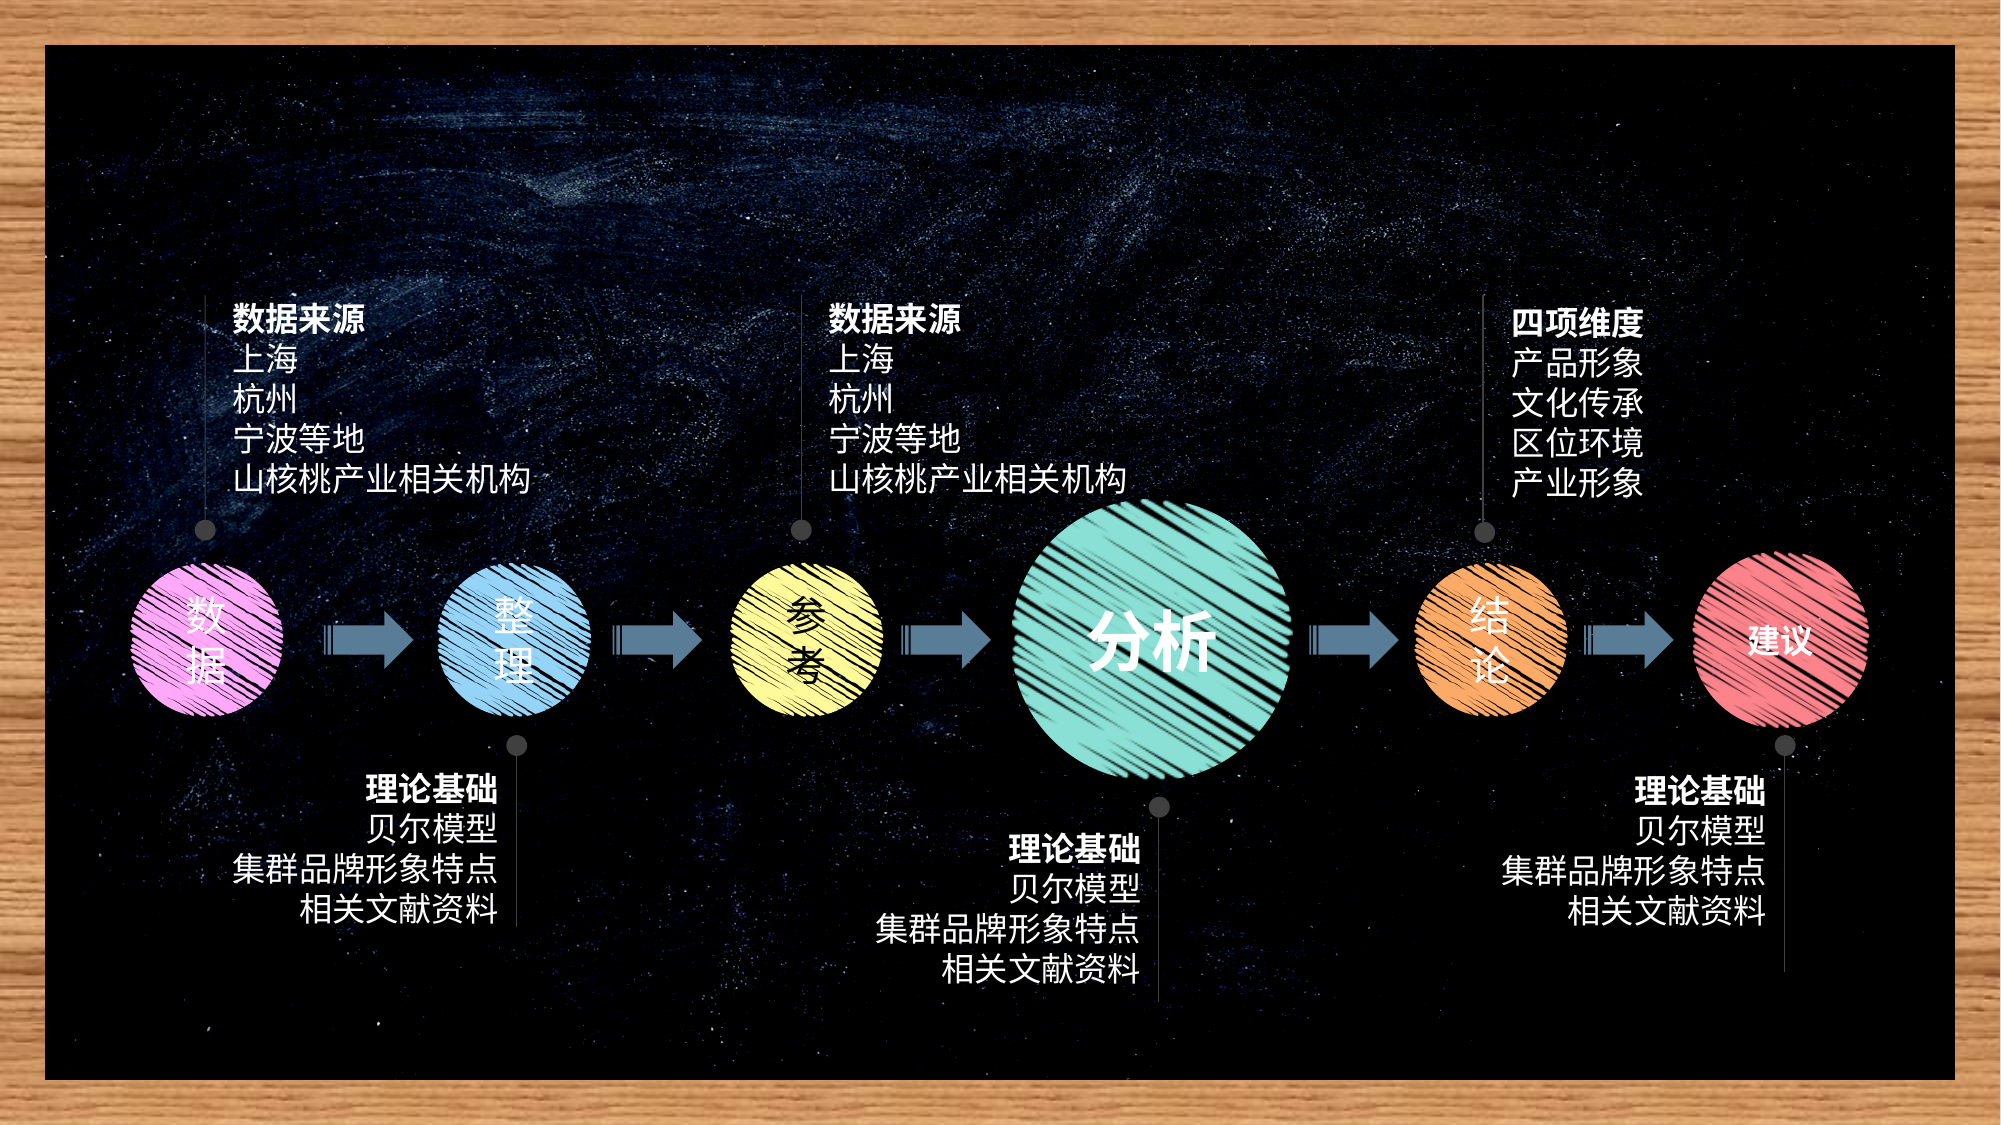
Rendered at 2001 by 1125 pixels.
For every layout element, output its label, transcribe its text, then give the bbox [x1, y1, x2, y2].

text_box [790, 290, 1145, 541]
text_box 参考文献 [180, 93, 649, 169]
text_box 05 [75, 85, 180, 176]
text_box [129, 498, 1870, 781]
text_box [1474, 295, 1661, 543]
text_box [215, 735, 528, 943]
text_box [194, 290, 549, 541]
text_box [0, 0, 2000, 1125]
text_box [858, 796, 1170, 1003]
picture [46, 46, 1954, 1079]
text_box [1484, 735, 1796, 973]
